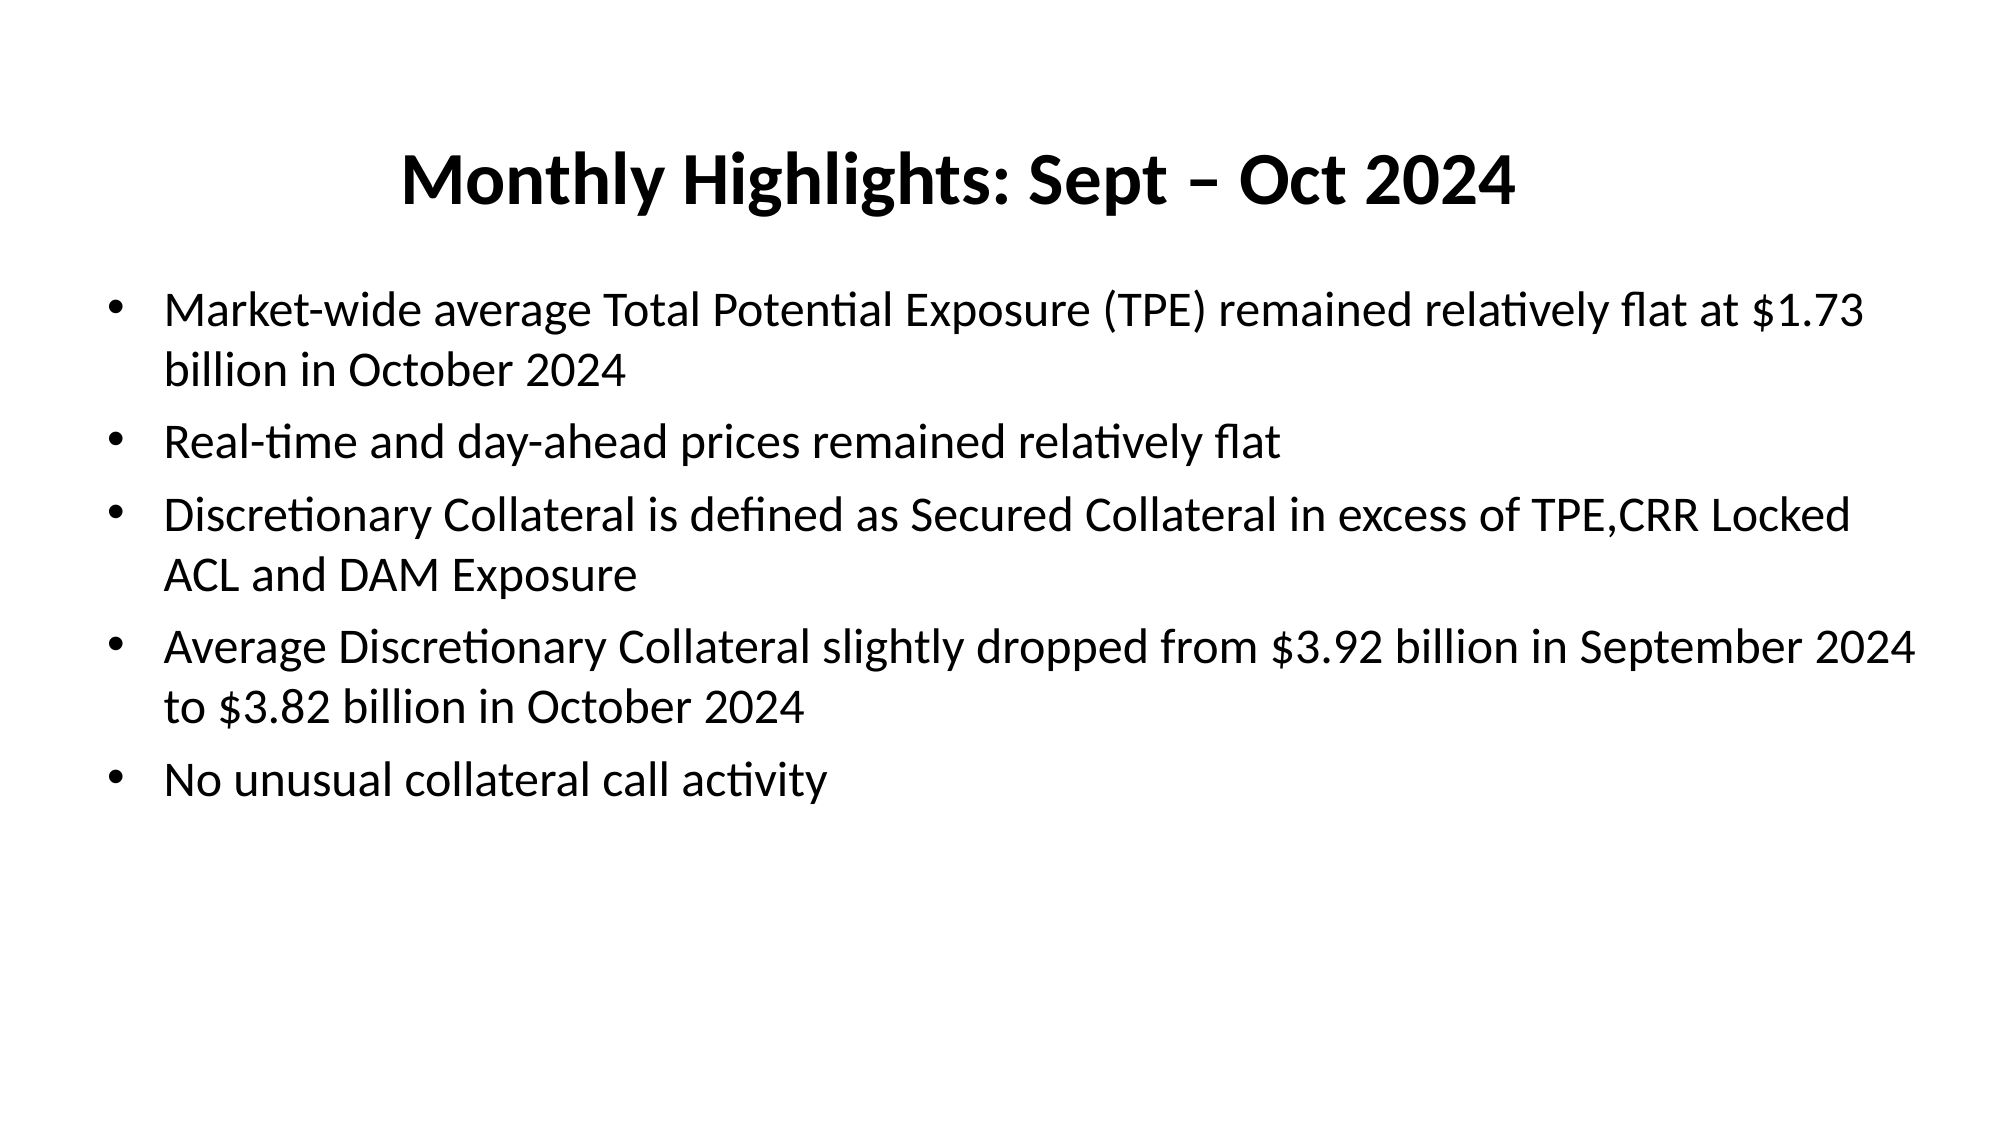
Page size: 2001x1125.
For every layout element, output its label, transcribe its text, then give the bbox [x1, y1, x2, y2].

text_box Market-wide average Total Potential Exposure (TPE) remained relatively flat at $1.73 billion in October 2024 Real-time and day-ahead prices remained relatively flat Discretionary Collateral is defined as Secured Collateral in excess of TPE,CRR Locked ACL and DAM Exposure Average Discretionary Collateral slightly dropped from $3.92 billion in September 2024 to $3.82 billion in October 2024 No unusual collateral call activity [92, 268, 1940, 814]
title Monthly Highlights: Sept – Oct 2024 [167, 107, 1750, 229]
